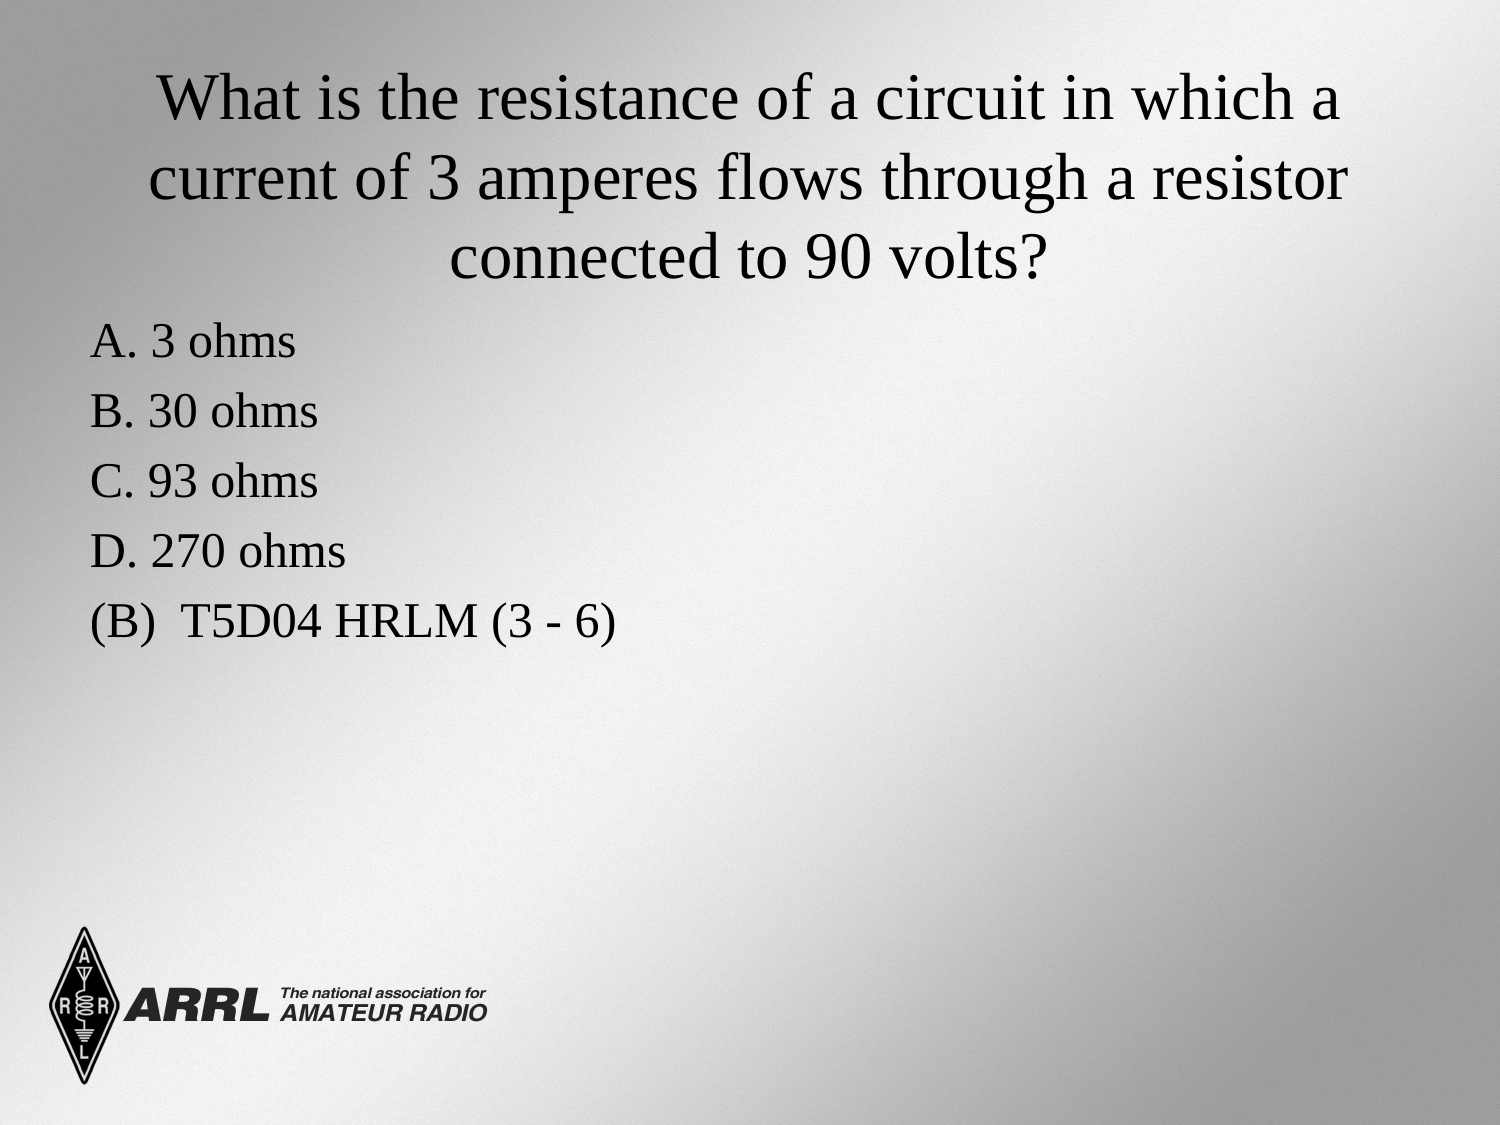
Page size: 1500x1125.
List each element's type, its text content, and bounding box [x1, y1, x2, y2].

title What is the resistance of a circuit in which a current of 3 amperes flows through a resistor connected to 90 volts? [75, 45, 1425, 233]
picture [0, 0, 1500, 1125]
list A. 3 ohms B. 30 ohms C. 93 ohms D. 270 ohms (B) T5D04 HRLM (3 - 6) [75, 299, 1425, 1005]
